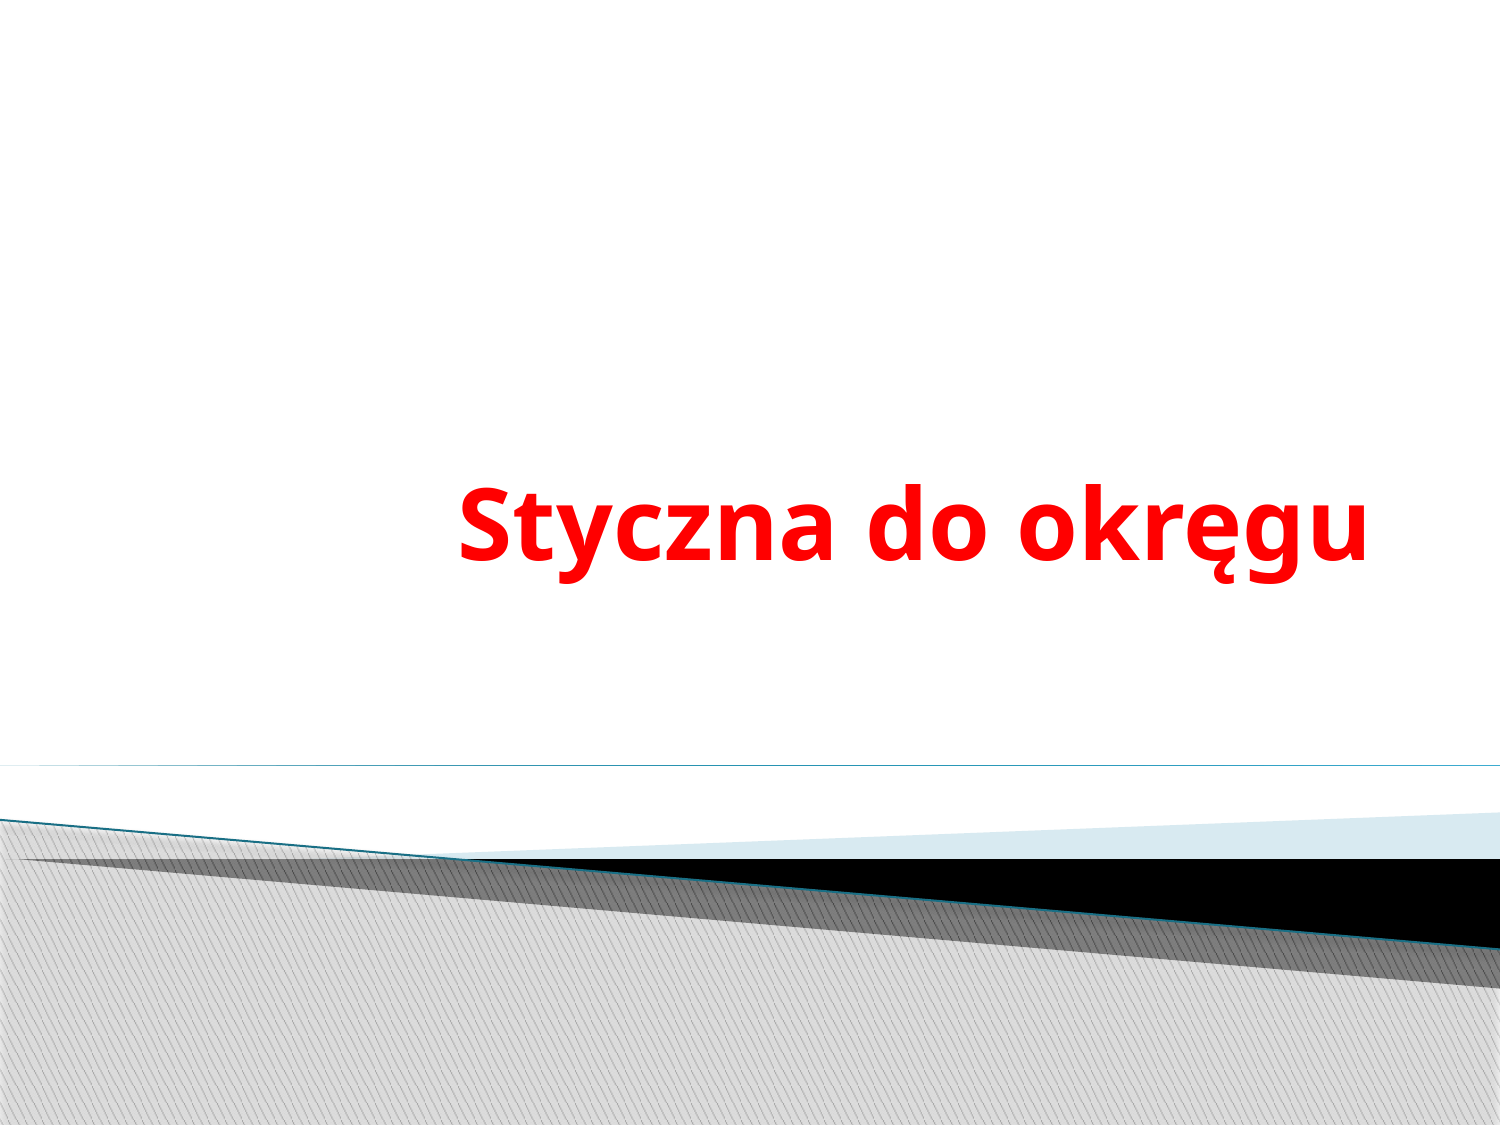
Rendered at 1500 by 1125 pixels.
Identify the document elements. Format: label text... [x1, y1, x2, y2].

picture [5, 859, 1500, 989]
title Styczna do okręgu [112, 287, 1388, 588]
